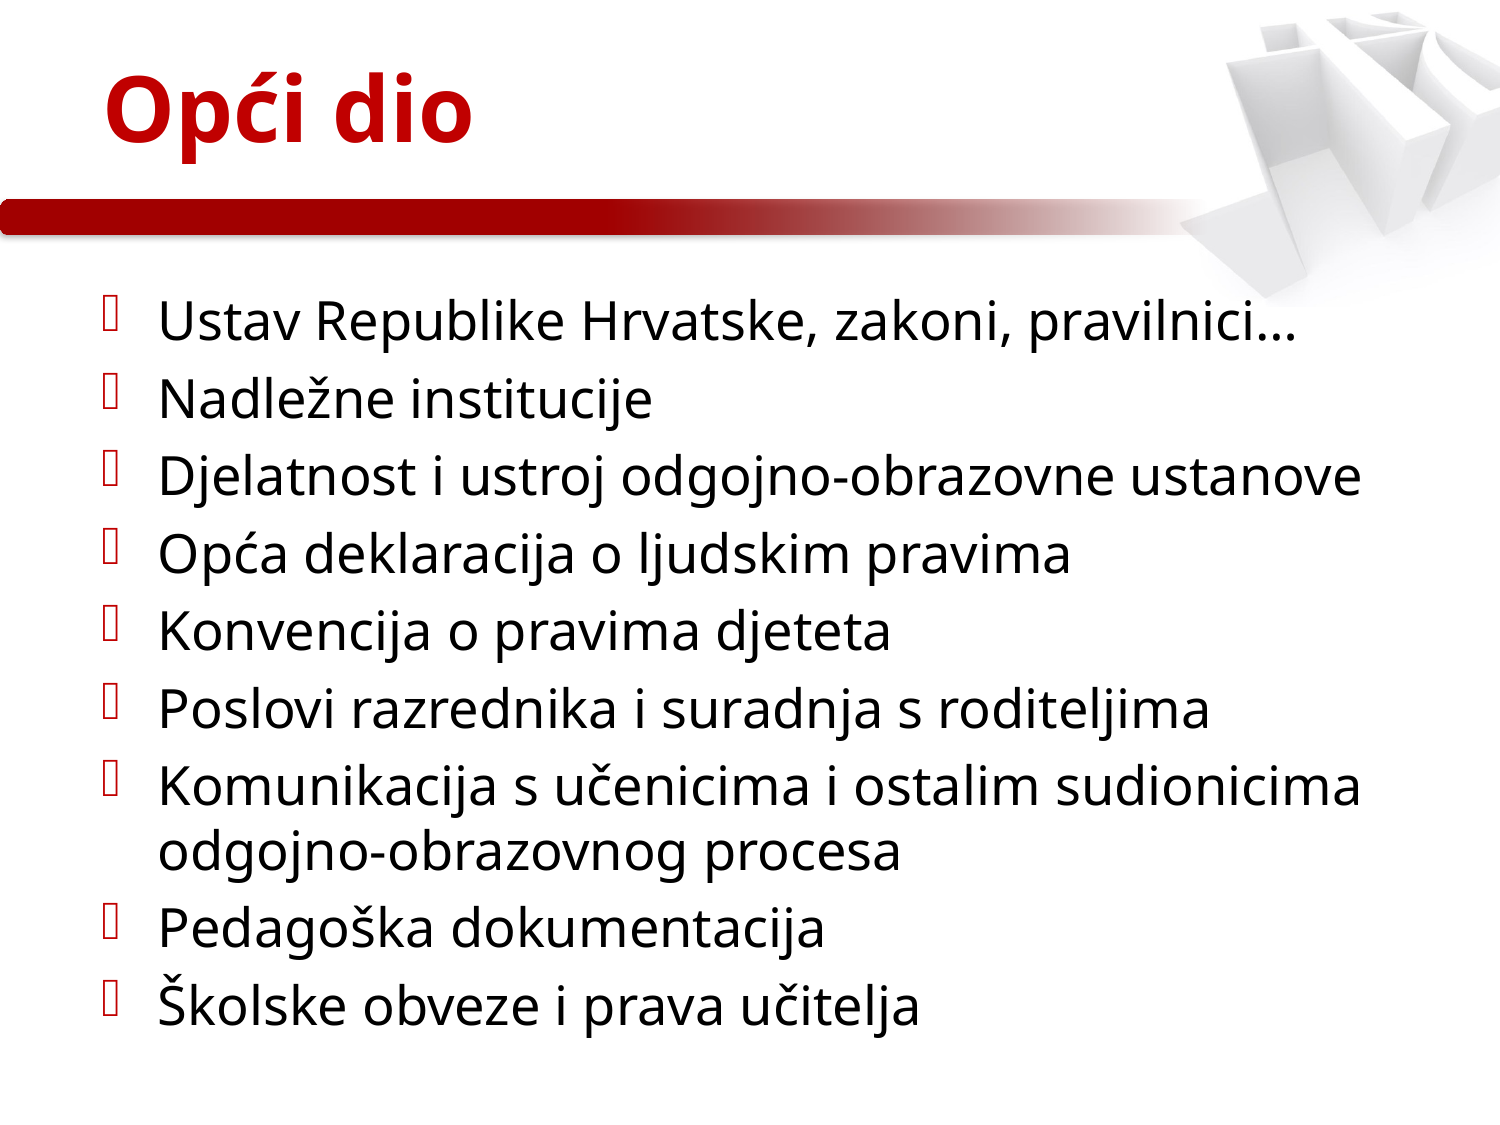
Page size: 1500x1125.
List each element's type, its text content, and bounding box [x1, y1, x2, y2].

picture [1171, 0, 1500, 307]
list Ustav Republike Hrvatske, zakoni, pravilnici… Nadležne institucije Djelatnost i ustroj odgojno-obrazovne ustanove Opća deklaracija o ljudskim pravima Konvencija o pravima djeteta Poslovi razrednika i suradnja s roditeljima Komunikacija s učenicima i ostalim sudionicima odgojno-obrazovnog procesa Pedagoška dokumentacija Školske obveze i prava učitelja [75, 278, 1425, 1076]
title Opći dio [87, 11, 1219, 200]
